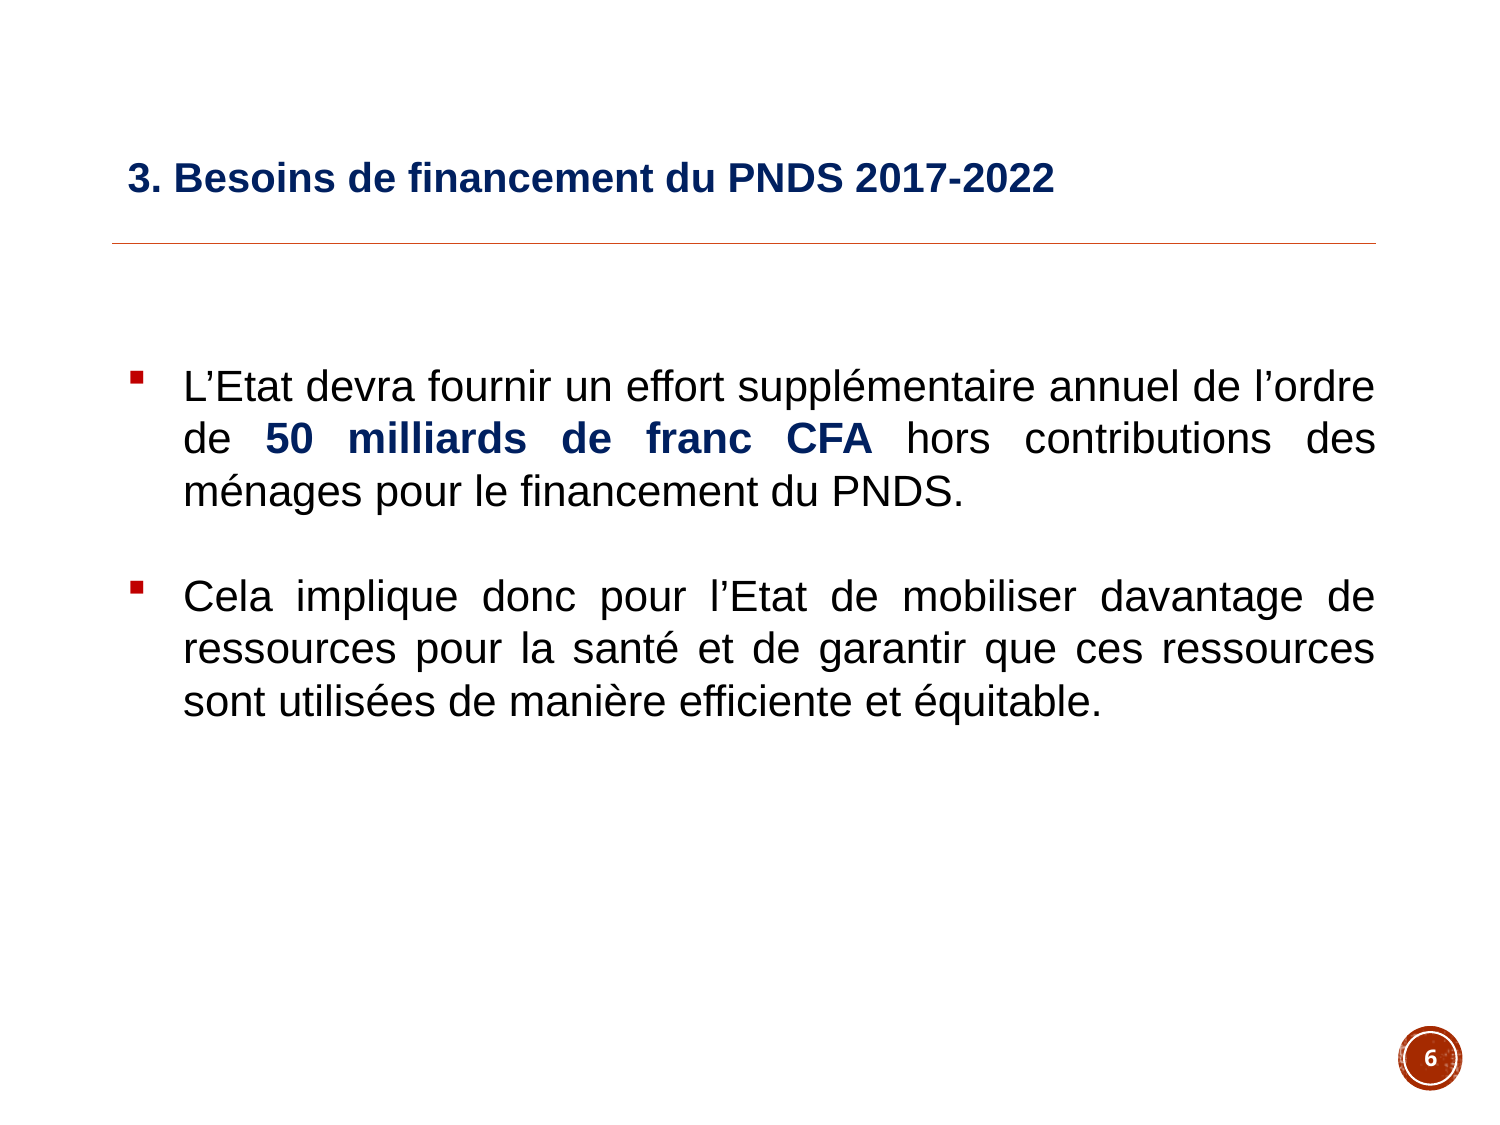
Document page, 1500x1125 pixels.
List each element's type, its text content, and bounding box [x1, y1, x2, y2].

slide_number 6 [1391, 1028, 1471, 1089]
list [88, 255, 1376, 1059]
text_box L’Etat devra fournir un effort supplémentaire annuel de l’ordre de 50 milliards de franc CFA hors contributions des ménages pour le financement du PNDS. Cela implique donc pour l’Etat de mobiliser davantage de ressources pour la santé et de garantir que ces ressources sont utilisées de manière efficiente et équitable. [112, 349, 1392, 838]
title 3. Besoins de financement du PNDS 2017-2022 [112, 126, 1392, 232]
